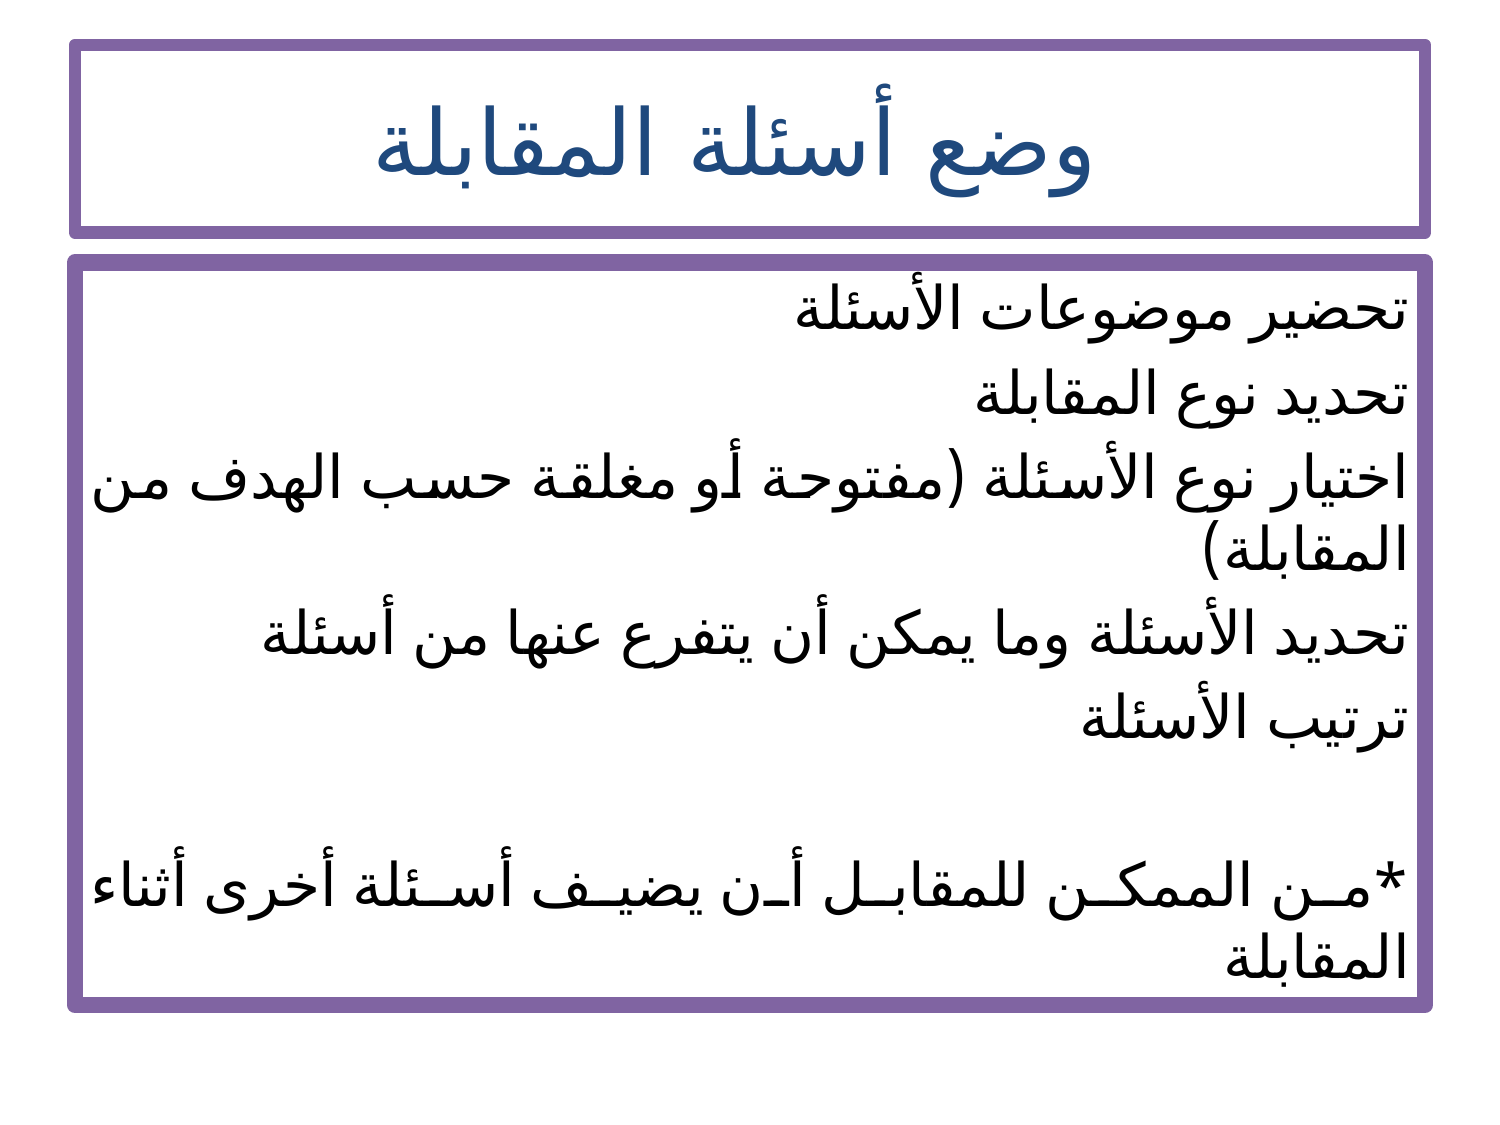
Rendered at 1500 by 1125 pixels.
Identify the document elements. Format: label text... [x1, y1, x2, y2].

title وضع أسئلة المقابلة [75, 45, 1425, 233]
list تحضير موضوعات الأسئلة تحديد نوع المقابلة اختيار نوع الأسئلة (مفتوحة أو مغلقة حسب الهدف من المقابلة) تحديد الأسئلة وما يمكن أن يتفرع عنها من أسئلة ترتيب الأسئلة *من الممكن للمقابل أن يضيف أسئلة أخرى أثناء المقابلة [75, 262, 1425, 1005]
